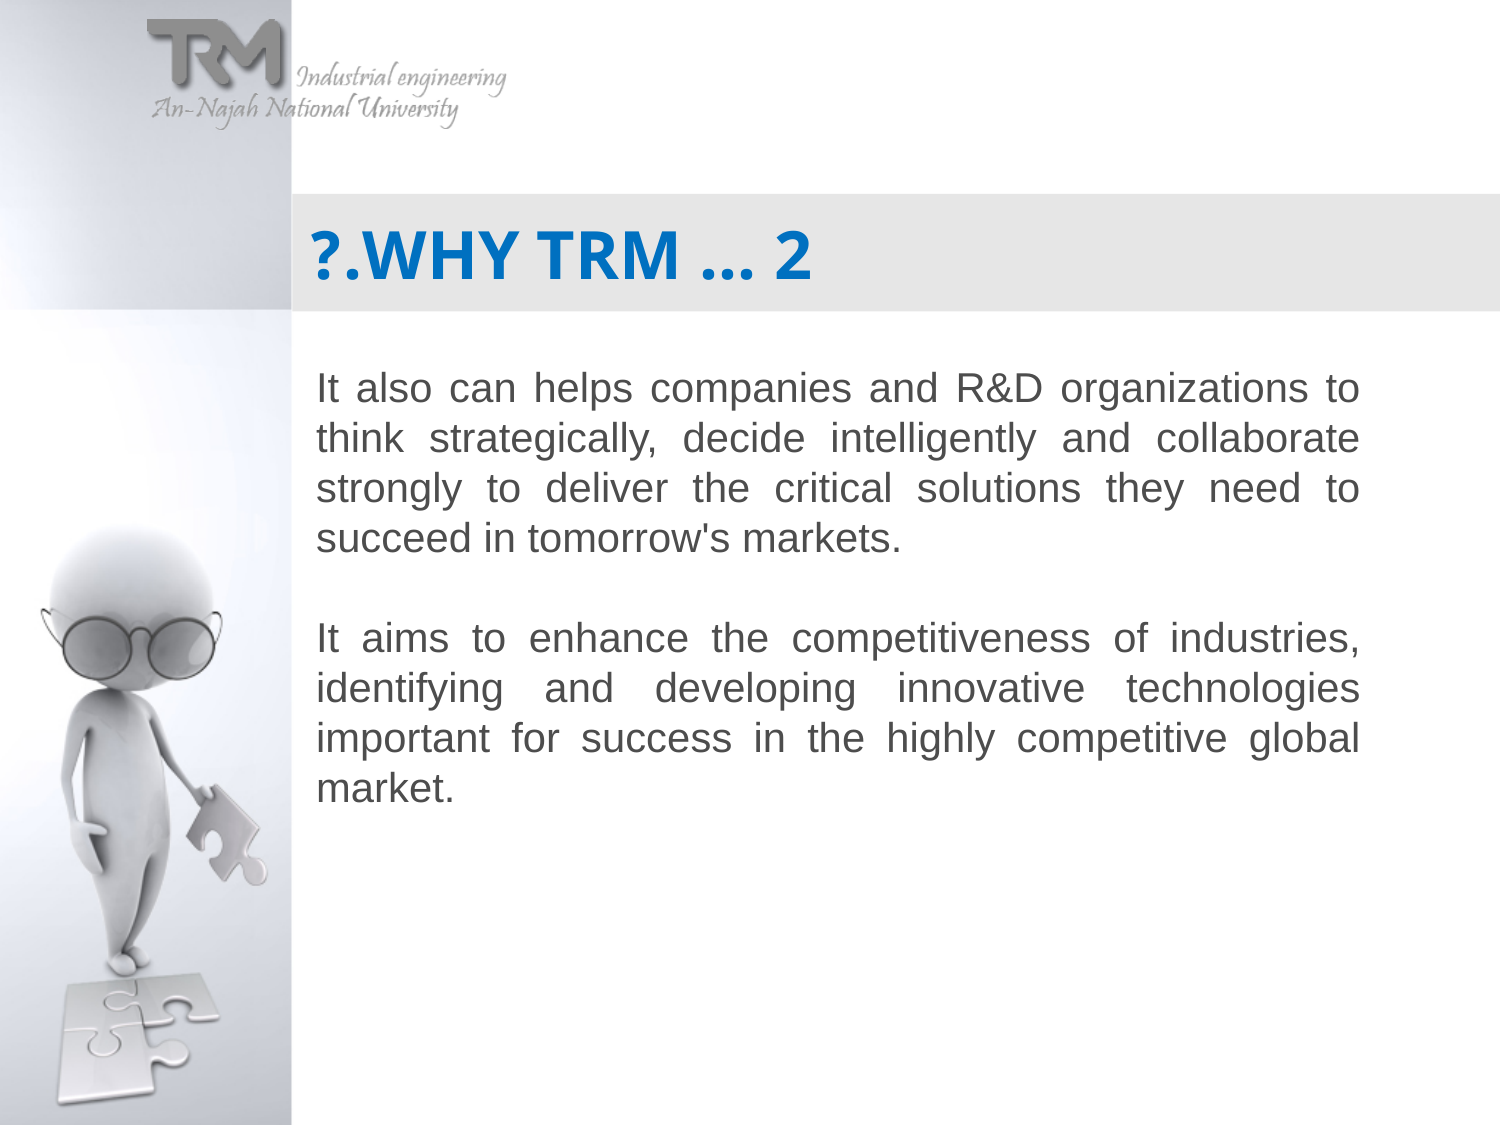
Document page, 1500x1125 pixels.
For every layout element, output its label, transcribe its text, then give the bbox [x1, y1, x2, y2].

title Why TRM ... 2.? [292, 193, 1500, 312]
picture [0, 0, 1500, 1125]
text_box It also can helps companies and R&D organizations to think strategically, decide intelligently and collaborate strongly to deliver the critical solutions they need to succeed in tomorrow's markets. It aims to enhance the competitiveness of industries, identifying and developing innovative technologies important for success in the highly competitive global market. [301, 352, 1377, 868]
